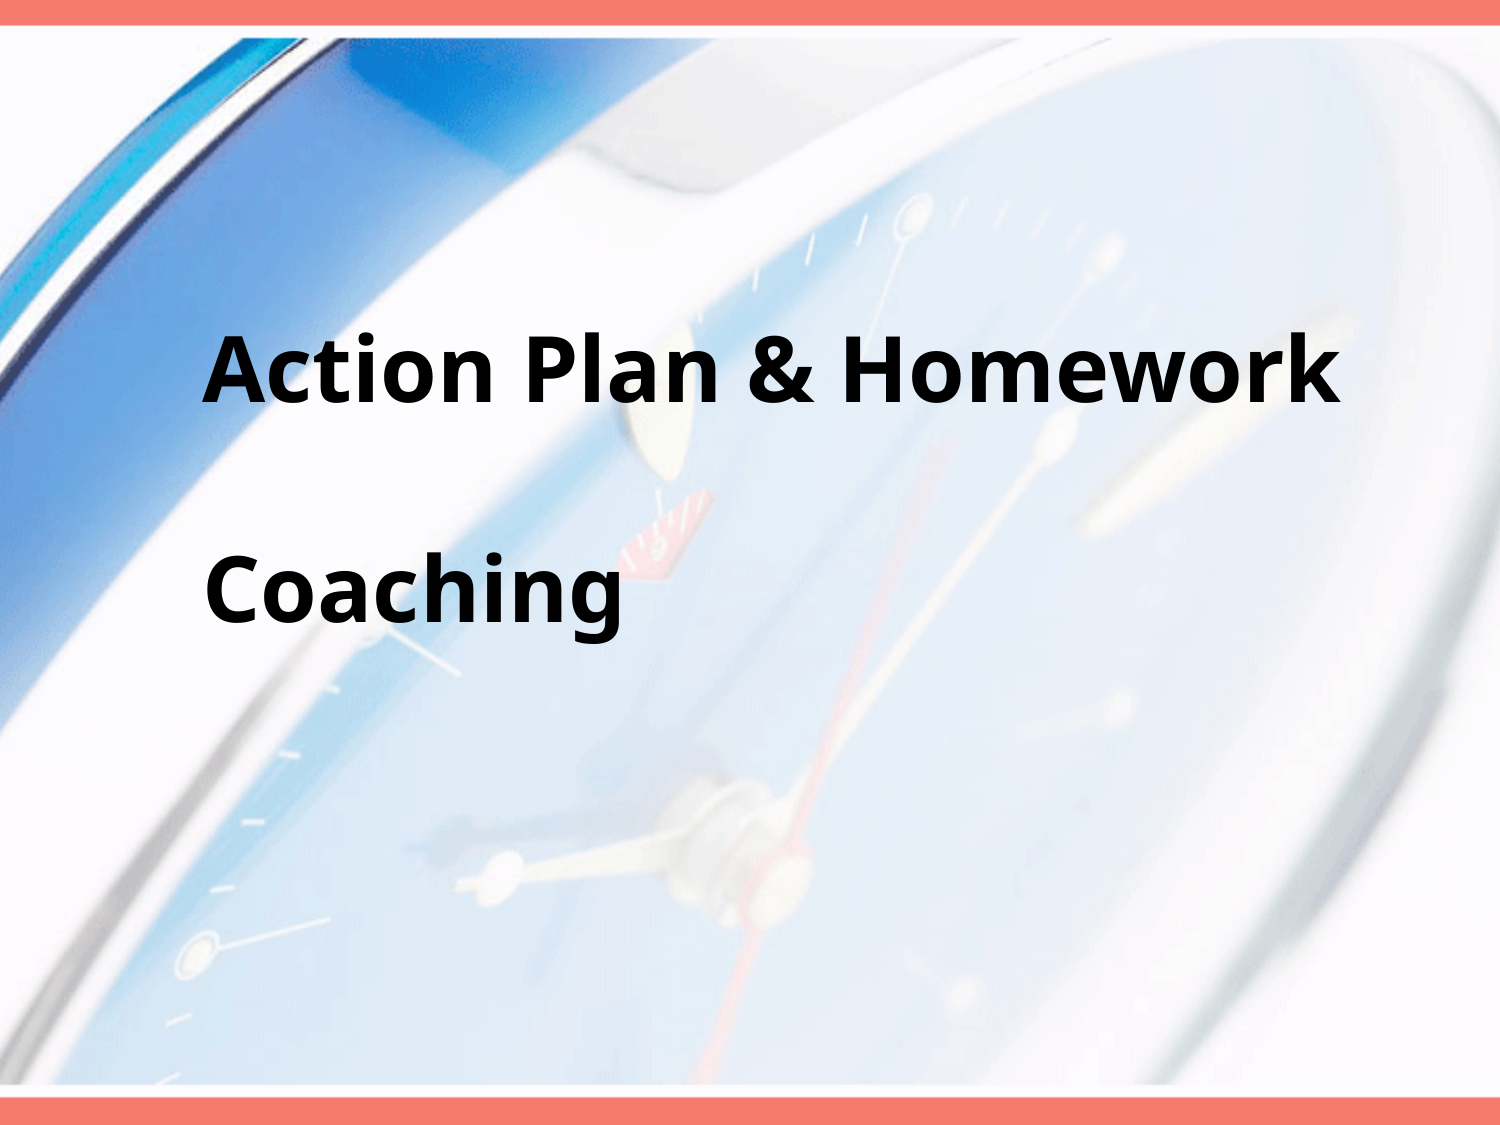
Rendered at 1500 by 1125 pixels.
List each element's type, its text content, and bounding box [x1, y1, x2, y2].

title Action Plan & Homework Coaching [187, 212, 1425, 851]
picture [0, 0, 1500, 1125]
